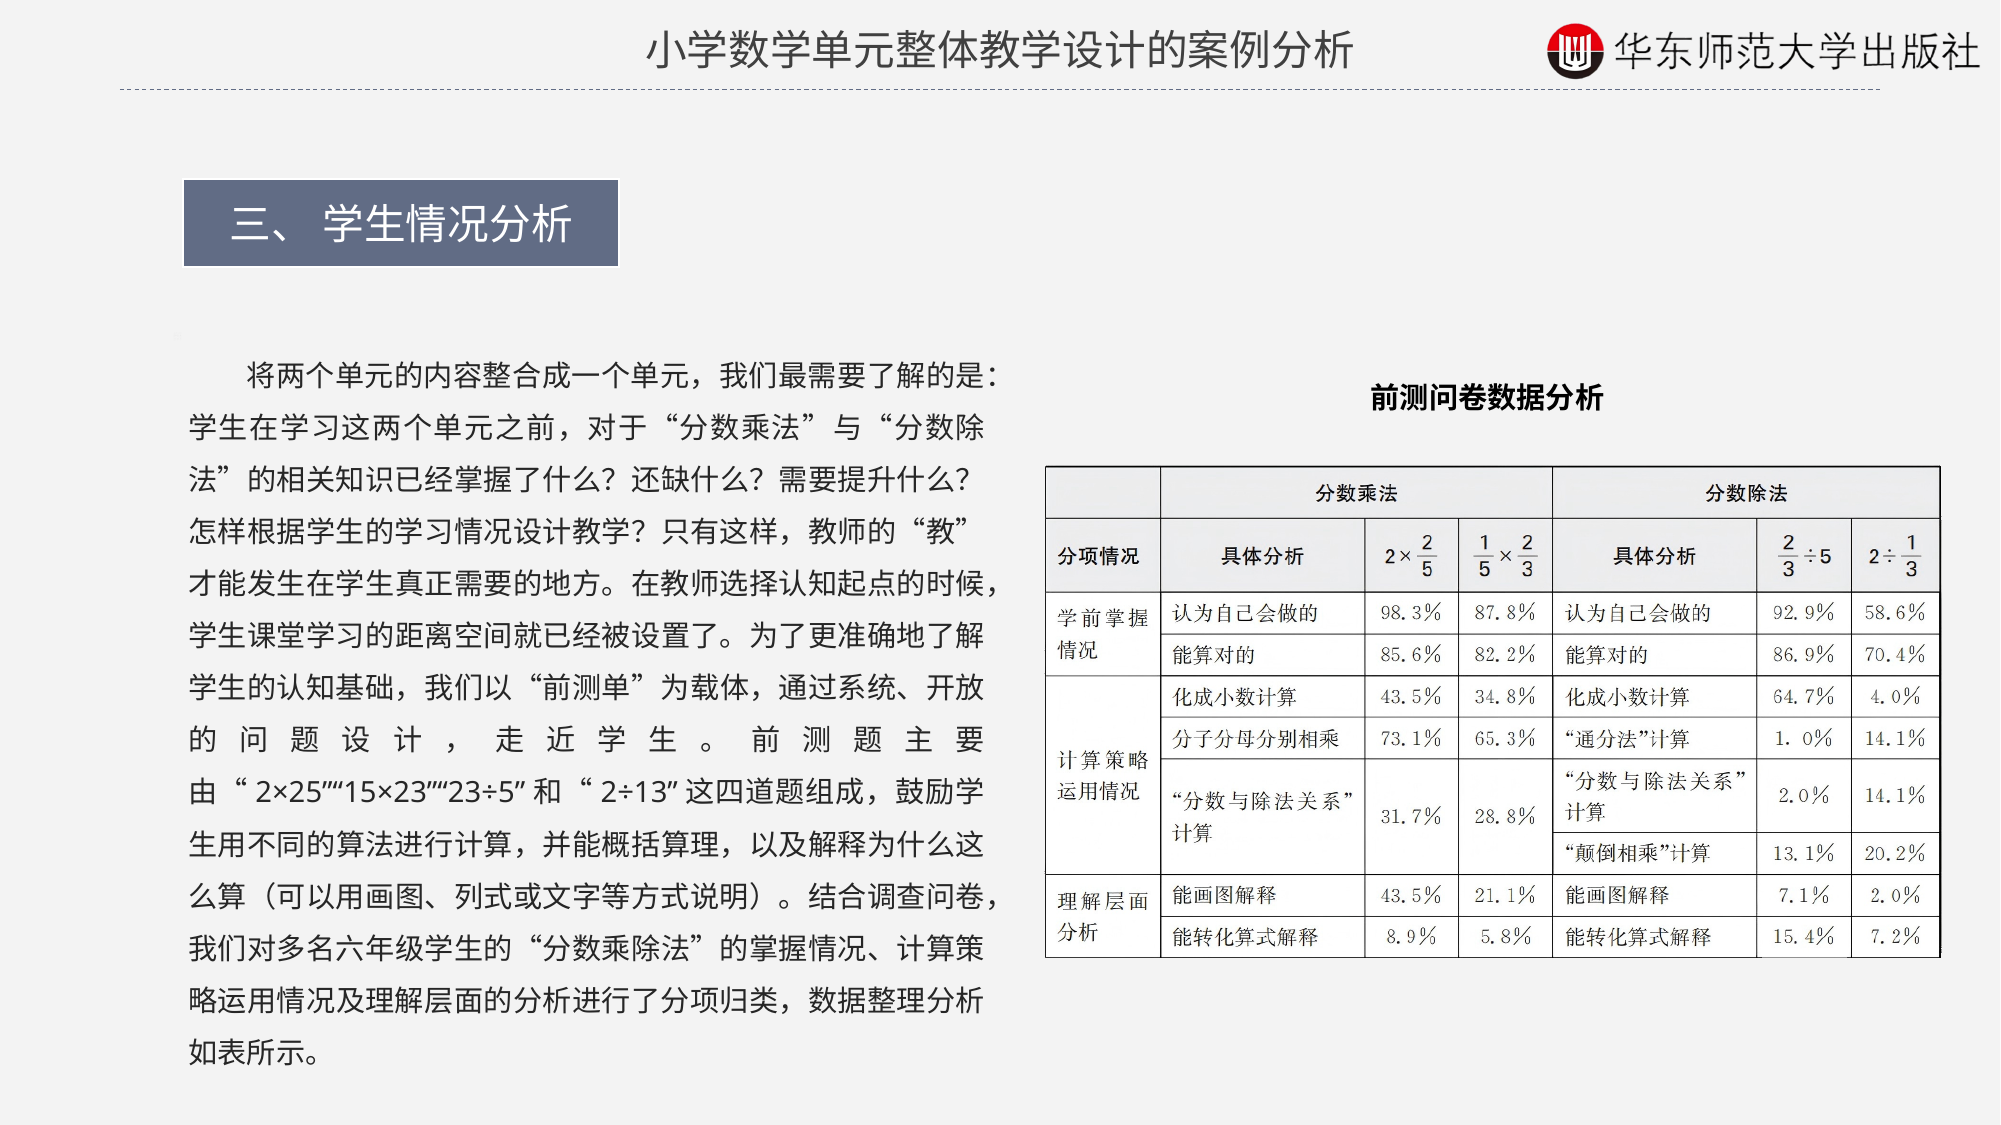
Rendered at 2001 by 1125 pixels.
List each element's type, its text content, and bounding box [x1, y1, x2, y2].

text_box 前测问卷数据分析 [1190, 372, 1786, 422]
picture [1025, 456, 1950, 978]
text_box 三、 学生情况分析 [182, 178, 620, 268]
text_box 将两个单元的内容整合成一个单元，我们最需要了解的是：学生在学习这两个单元之前，对于“分数乘法”与“分数除法”的相关知识已经掌握了什么？还缺什么？需要提升什么？怎样根据学生的学习情况设计教学？只有这样，教师的“教”才能发生在学生真正需要的地方。在教师选择认知起点的时候，学生课堂学习的距离空间就已经被设置了。为了更准确地了解学生的认知基础，我们以“前测单”为载体，通过系统、开放的问题设计，走近学生。前测题主要由“2×25”“15×23”“23÷5”和“2÷13”这四道题组成，鼓励学生用不同的算法进行计算，并能概括算理，以及解释为什么这么算（可以用画图、列式或文字等方式说明）。结合调查问卷，我们对多名六年级学生的“分数乘除法”的掌握情况、计算策略运用情况及理解层面的分析进行了分项归类，数据整理分析如表所示。 [173, 332, 1000, 1077]
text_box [1536, 13, 1989, 83]
text_box 小学数学单元整体教学设计的案例分析 [619, 23, 1381, 74]
